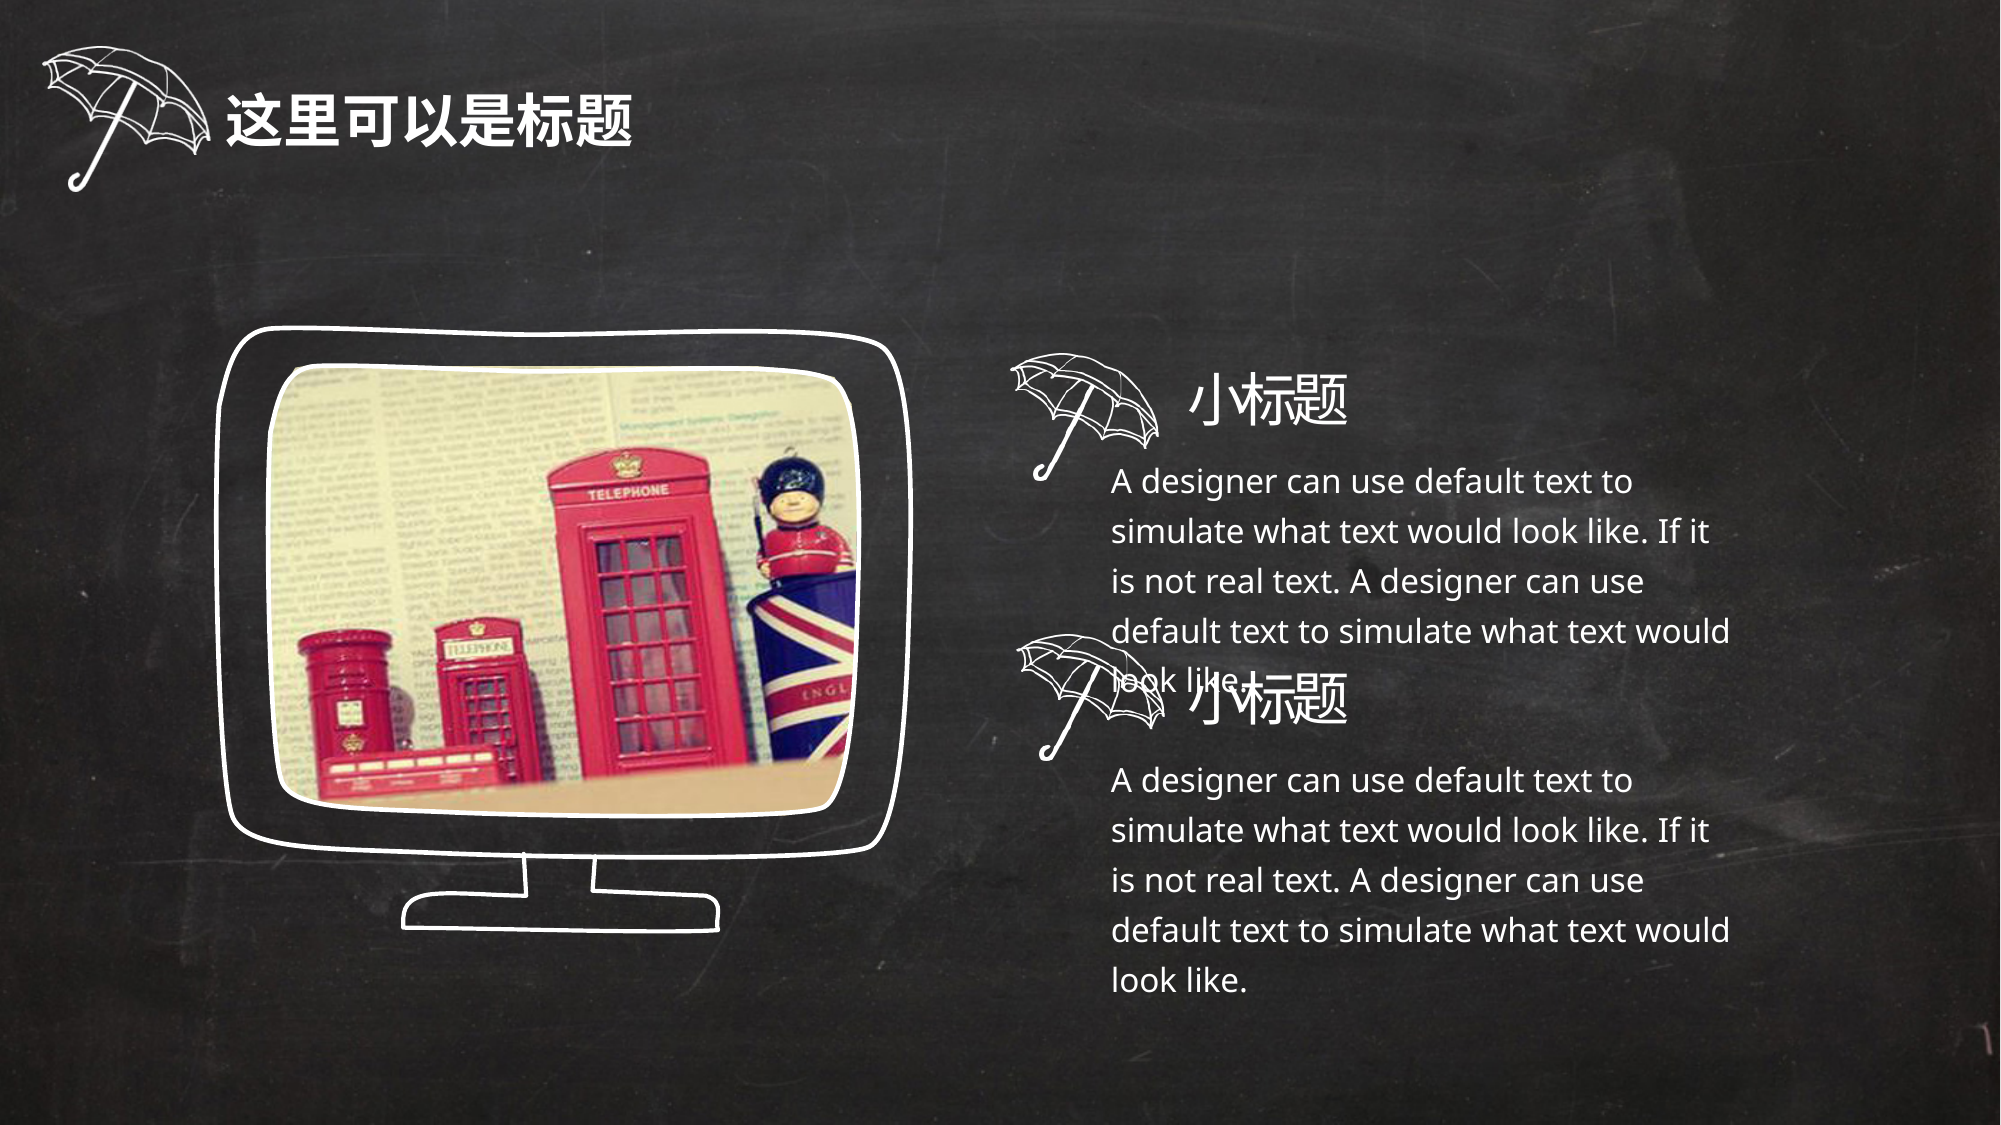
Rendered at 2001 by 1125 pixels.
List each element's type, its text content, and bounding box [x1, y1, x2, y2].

text_box [215, 326, 912, 859]
text_box A designer can use default text to simulate what text would look like. If it is not real text. A designer can use default text to simulate what text would look like. [1096, 442, 1754, 707]
text_box [270, 367, 857, 815]
picture [0, 0, 2001, 1125]
text_box A designer can use default text to simulate what text would look like. If it is not real text. A designer can use default text to simulate what text would look like. [1096, 742, 1754, 1007]
text_box 小标题 [1172, 355, 1365, 440]
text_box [42, 46, 669, 192]
text_box 小标题 [1172, 654, 1365, 740]
text_box [402, 852, 720, 933]
